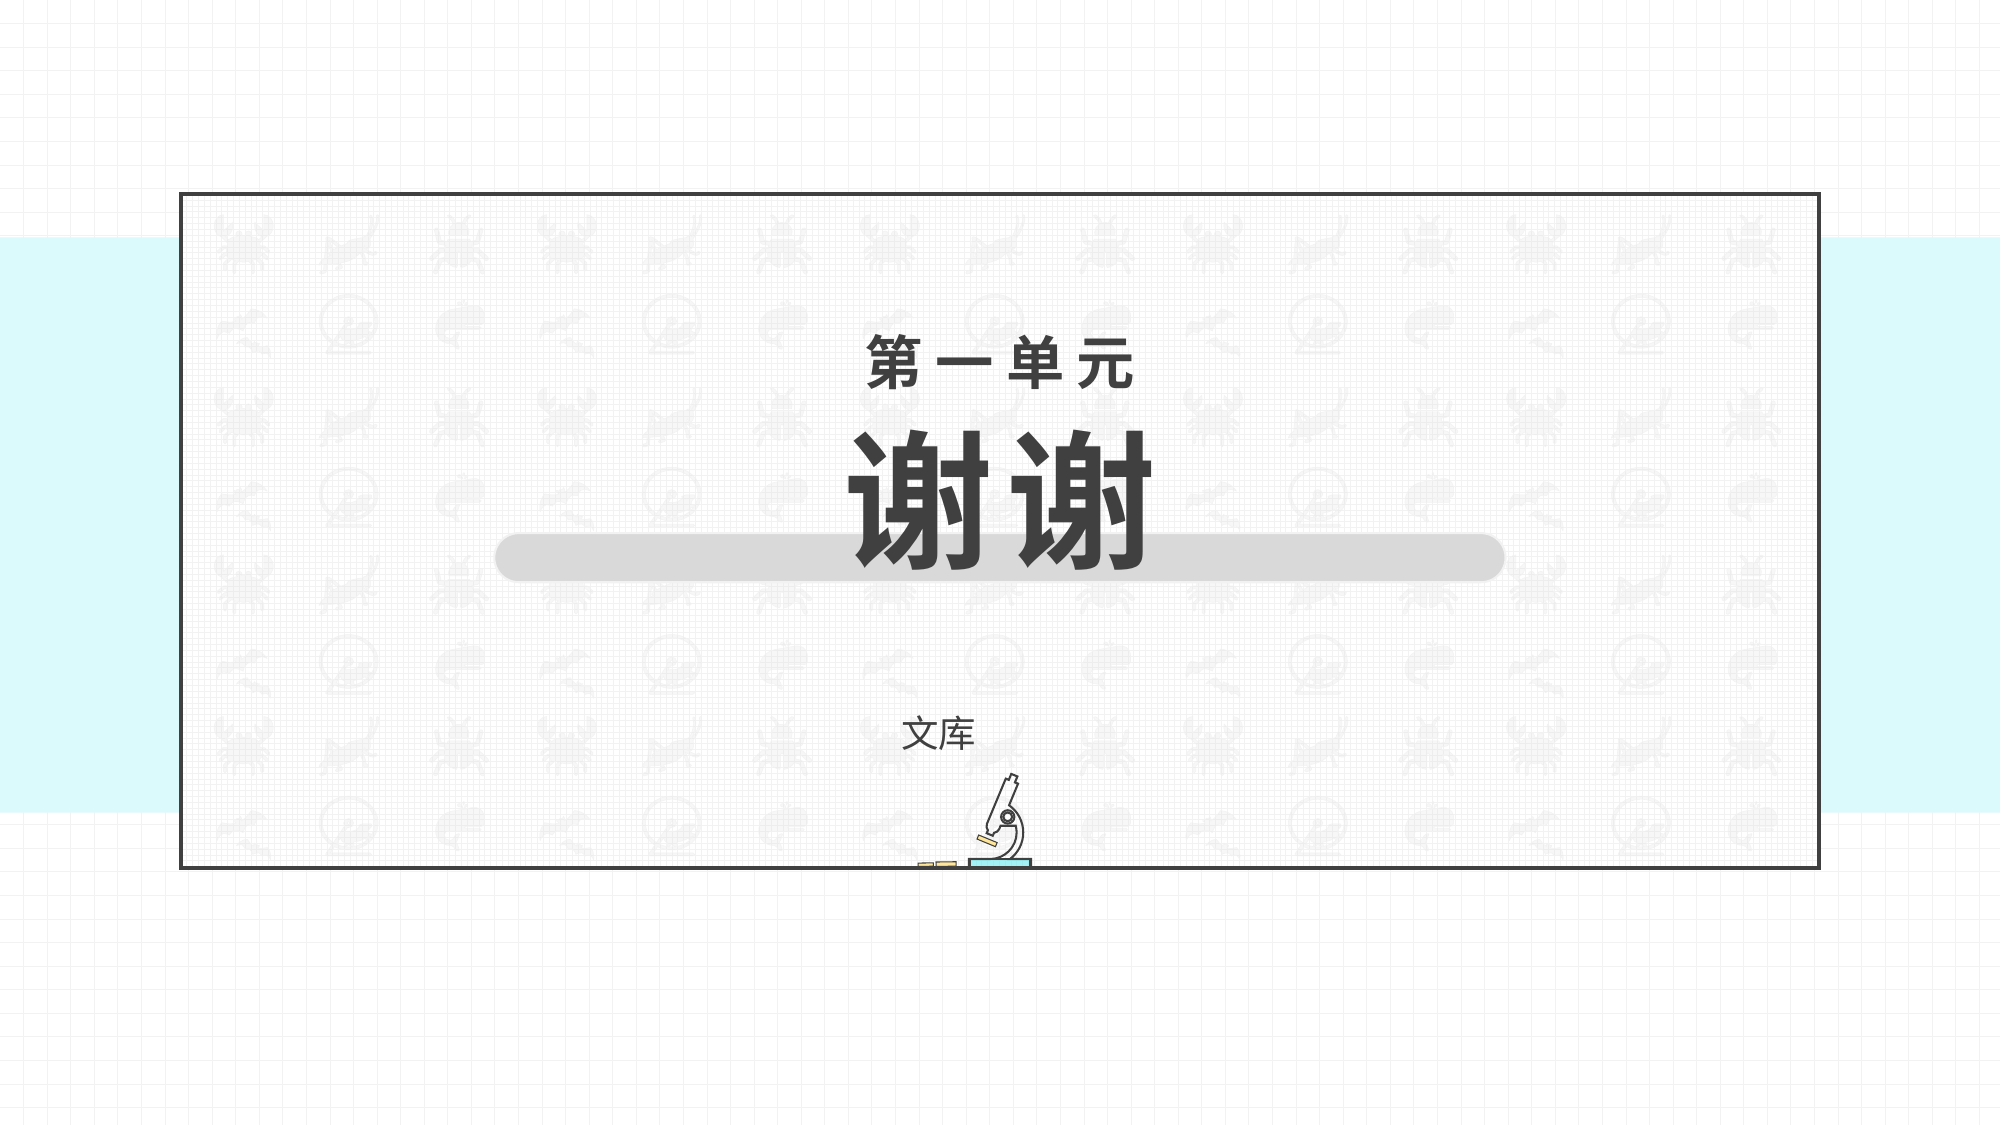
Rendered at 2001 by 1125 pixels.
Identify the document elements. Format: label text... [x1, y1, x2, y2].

list 谢谢 [328, 421, 1672, 600]
list 第一单元 [841, 326, 1159, 406]
list 文库 [886, 707, 1114, 764]
